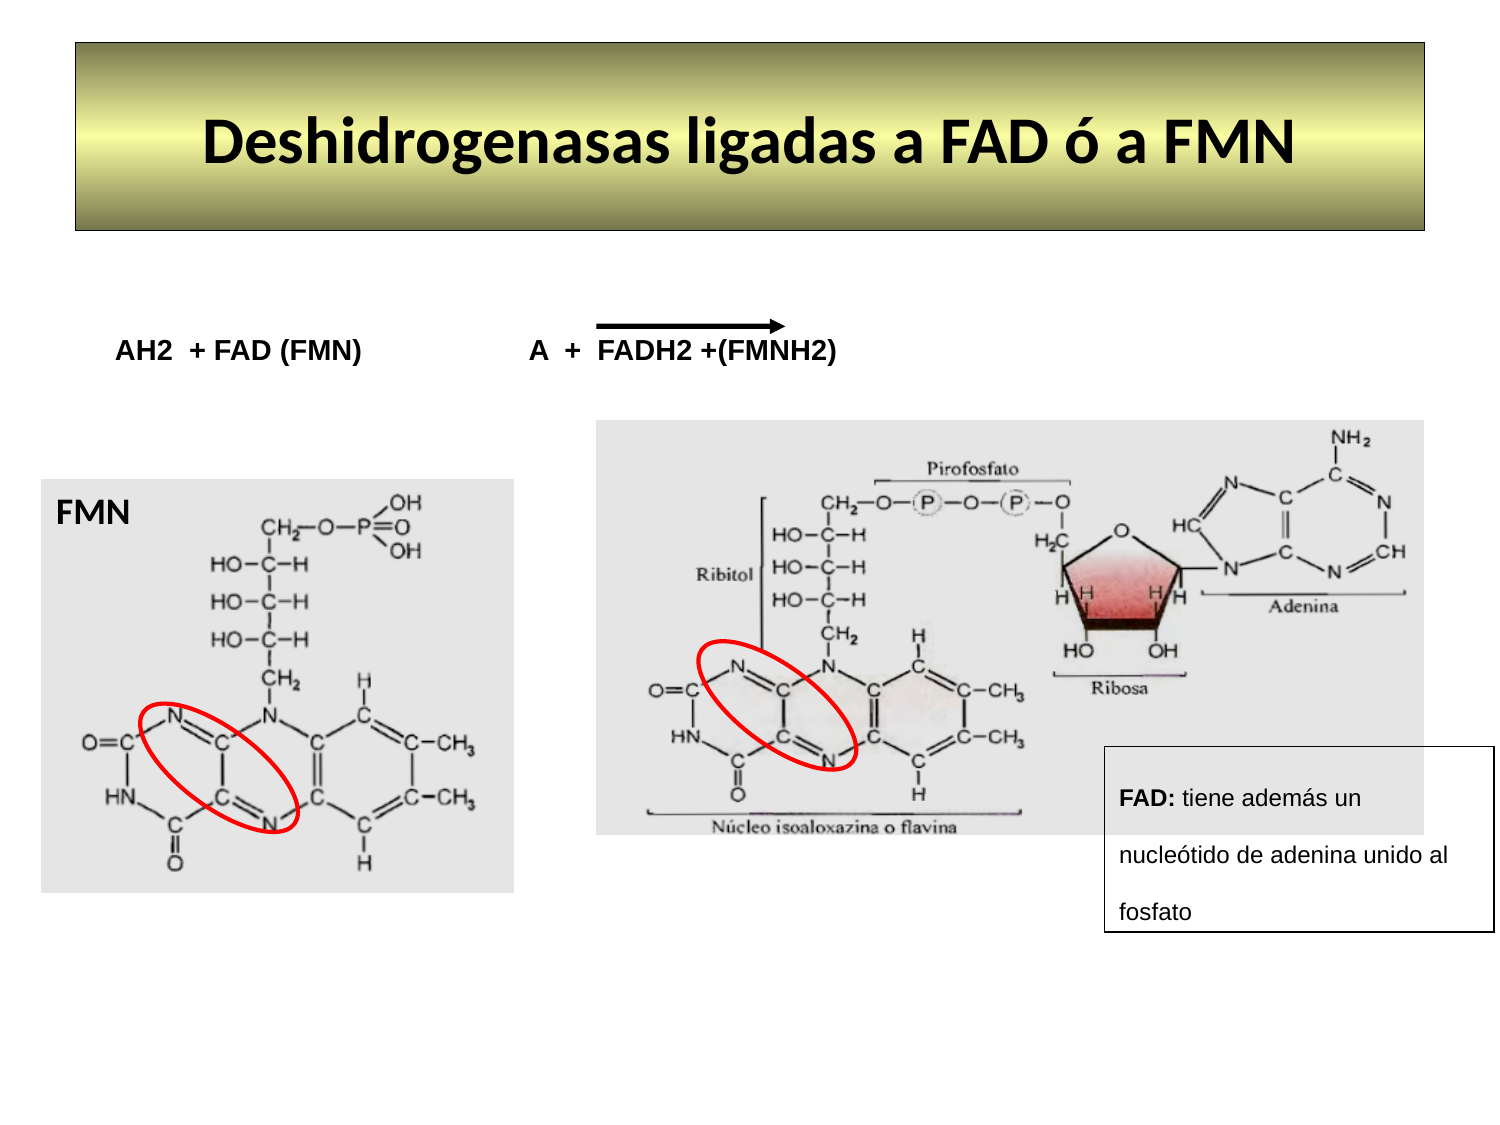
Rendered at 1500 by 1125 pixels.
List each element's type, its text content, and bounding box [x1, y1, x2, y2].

picture [596, 420, 1424, 835]
picture [41, 479, 514, 893]
title Deshidrogenasas ligadas a FAD ó a FMN [75, 42, 1425, 231]
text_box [99, 290, 1365, 367]
text_box FAD: tiene además un nucleótido de adenina unido al fosfato [1104, 746, 1494, 932]
